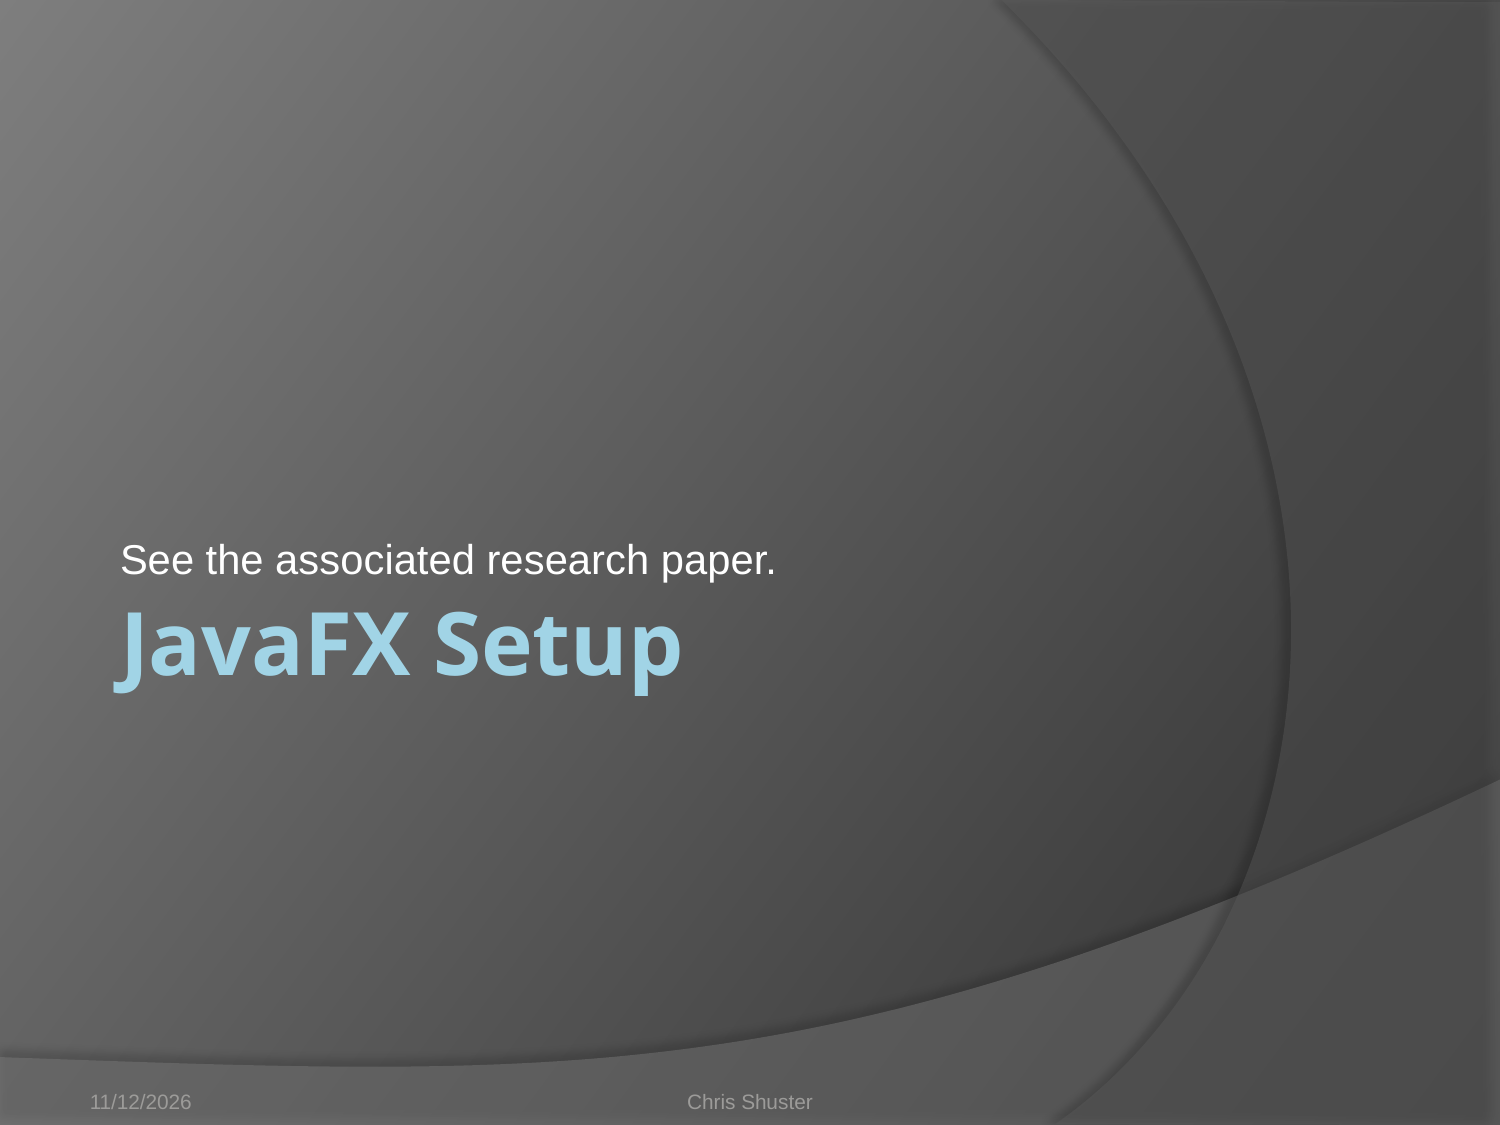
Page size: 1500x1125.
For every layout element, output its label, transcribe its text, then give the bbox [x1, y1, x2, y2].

list See the associated research paper. [112, 407, 1200, 583]
title JavaFX Setup [112, 587, 1200, 888]
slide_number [75, 1053, 425, 1114]
footer Chris Shuster [512, 1053, 988, 1114]
